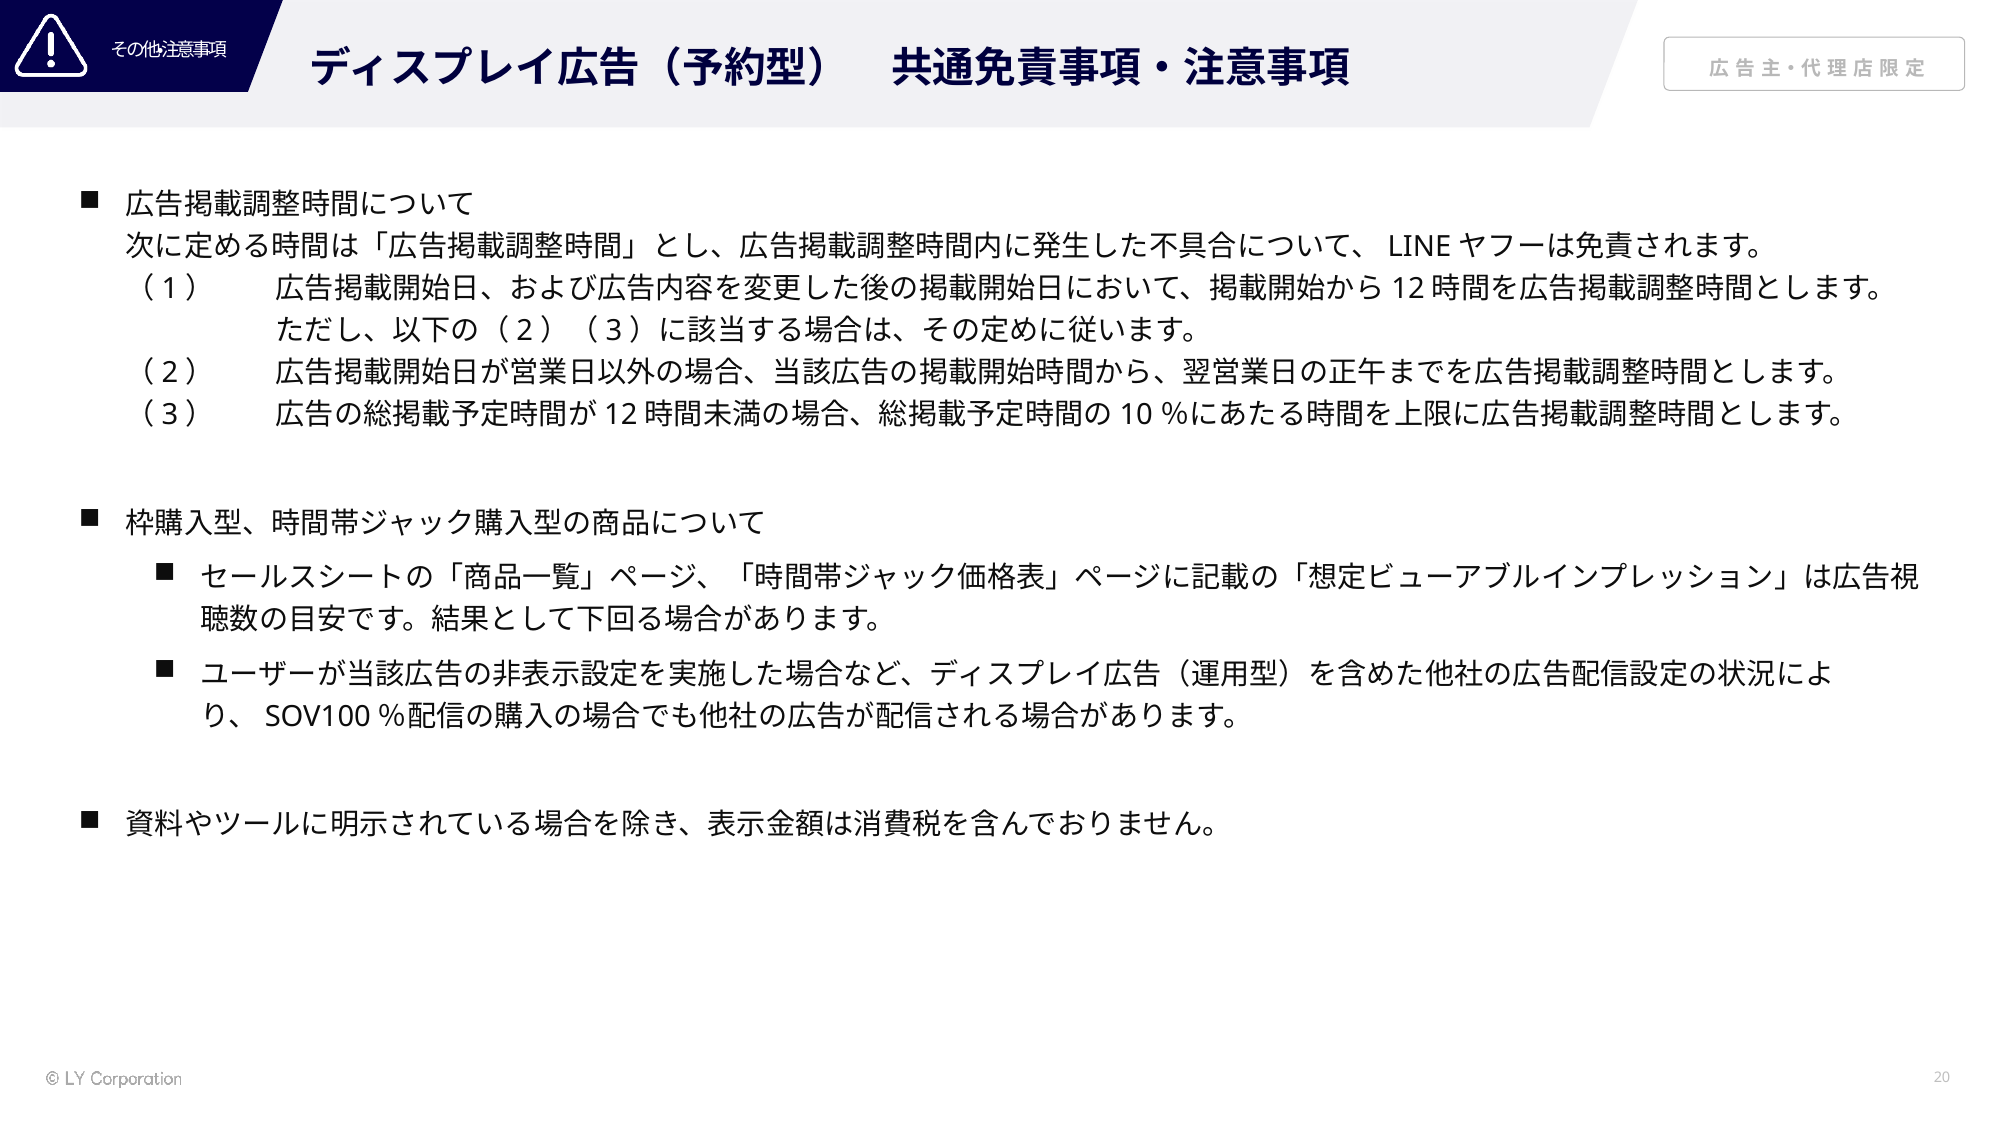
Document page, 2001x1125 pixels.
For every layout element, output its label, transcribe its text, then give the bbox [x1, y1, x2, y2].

text_box 広告掲載調整時間について 次に定める時間は「広告掲載調整時間」とし、広告掲載調整時間内に発生した不具合について、LINEヤフーは免責されます。 （1） 広告掲載開始日、および広告内容を変更した後の掲載開始日において、掲載開始から12時間を広告掲載調整時間とします。 ただし、以下の（2）（3）に該当する場合は、その定めに従います。 （2） 広告掲載開始日が営業日以外の場合、当該広告の掲載開始時間から、翌営業日の正午までを広告掲載調整時間とします。 （3） 広告の総掲載予定時間が12時間未満の場合、総掲載予定時間の10％にあたる時間を上限に広告掲載調整時間とします。 枠購入型、時間帯ジャック購入型の商品について セールスシートの「商品一覧」ページ、「時間帯ジャック価格表」ページに記載の「想定ビューアブルインプレッション」は広告視聴数の目安です。結果として下回る場合があります。 ユーザーが当該広告の非表示設定を実施した場合など、ディスプレイ広告（運用型）を含めた他社の広告配信設定の状況により、SOV100％配信の購入の場合でも他社の広告が配信される場合があります。 資料やツールに明示されている場合を除き、表示金額は消費税を含んでおりません。 [78, 178, 1922, 841]
picture [9, 5, 92, 87]
picture [46, 1071, 181, 1088]
list その他・注意事項 [97, 13, 240, 81]
list ディスプレイ広告（予約型） 共通免責事項・注意事項 [309, 41, 1645, 97]
